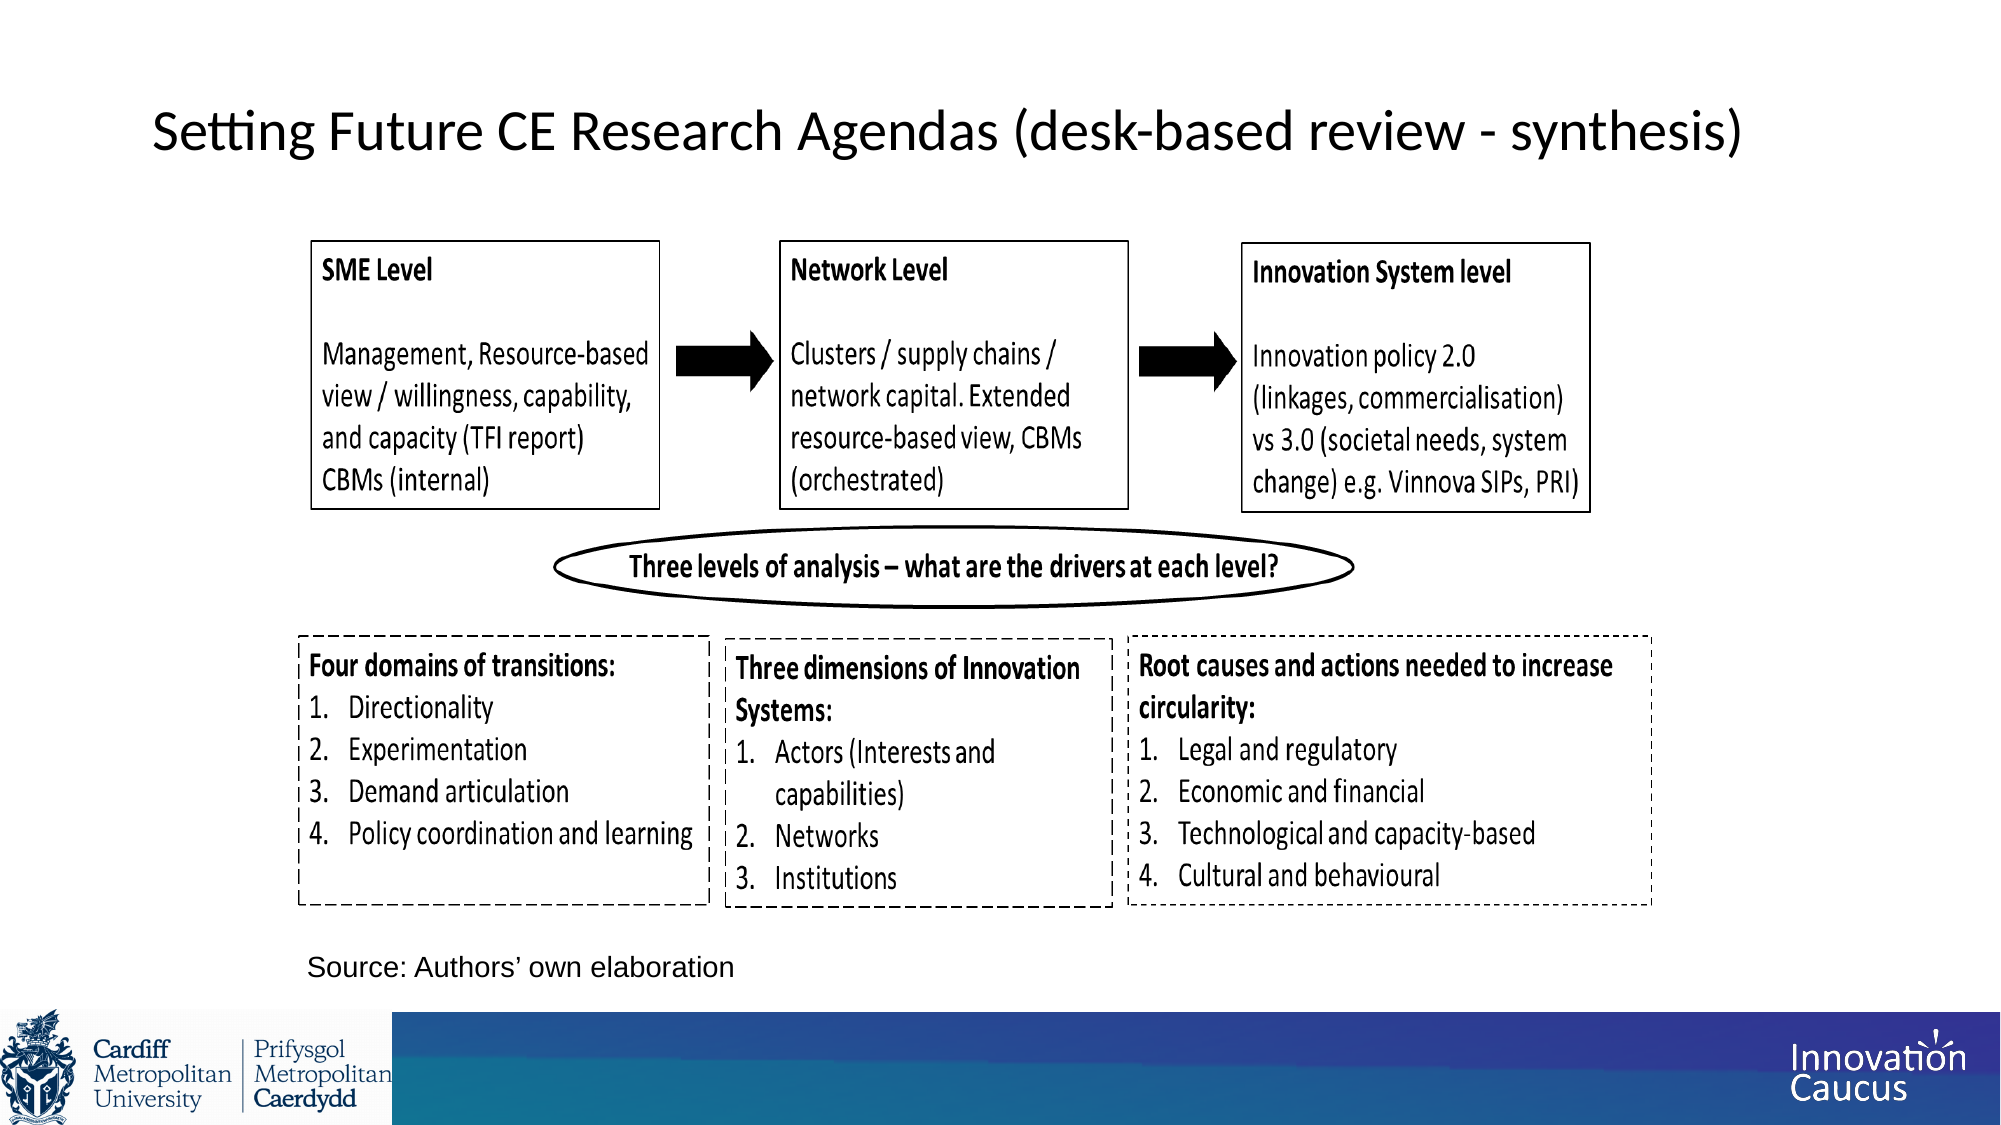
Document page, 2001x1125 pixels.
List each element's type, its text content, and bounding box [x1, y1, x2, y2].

picture [0, 1009, 2000, 1125]
text_box Source: Authors’ own elaboration [292, 941, 1293, 992]
picture [291, 235, 1652, 919]
title Setting Future CE Research Agendas (desk-based review - synthesis) [137, 59, 1863, 205]
